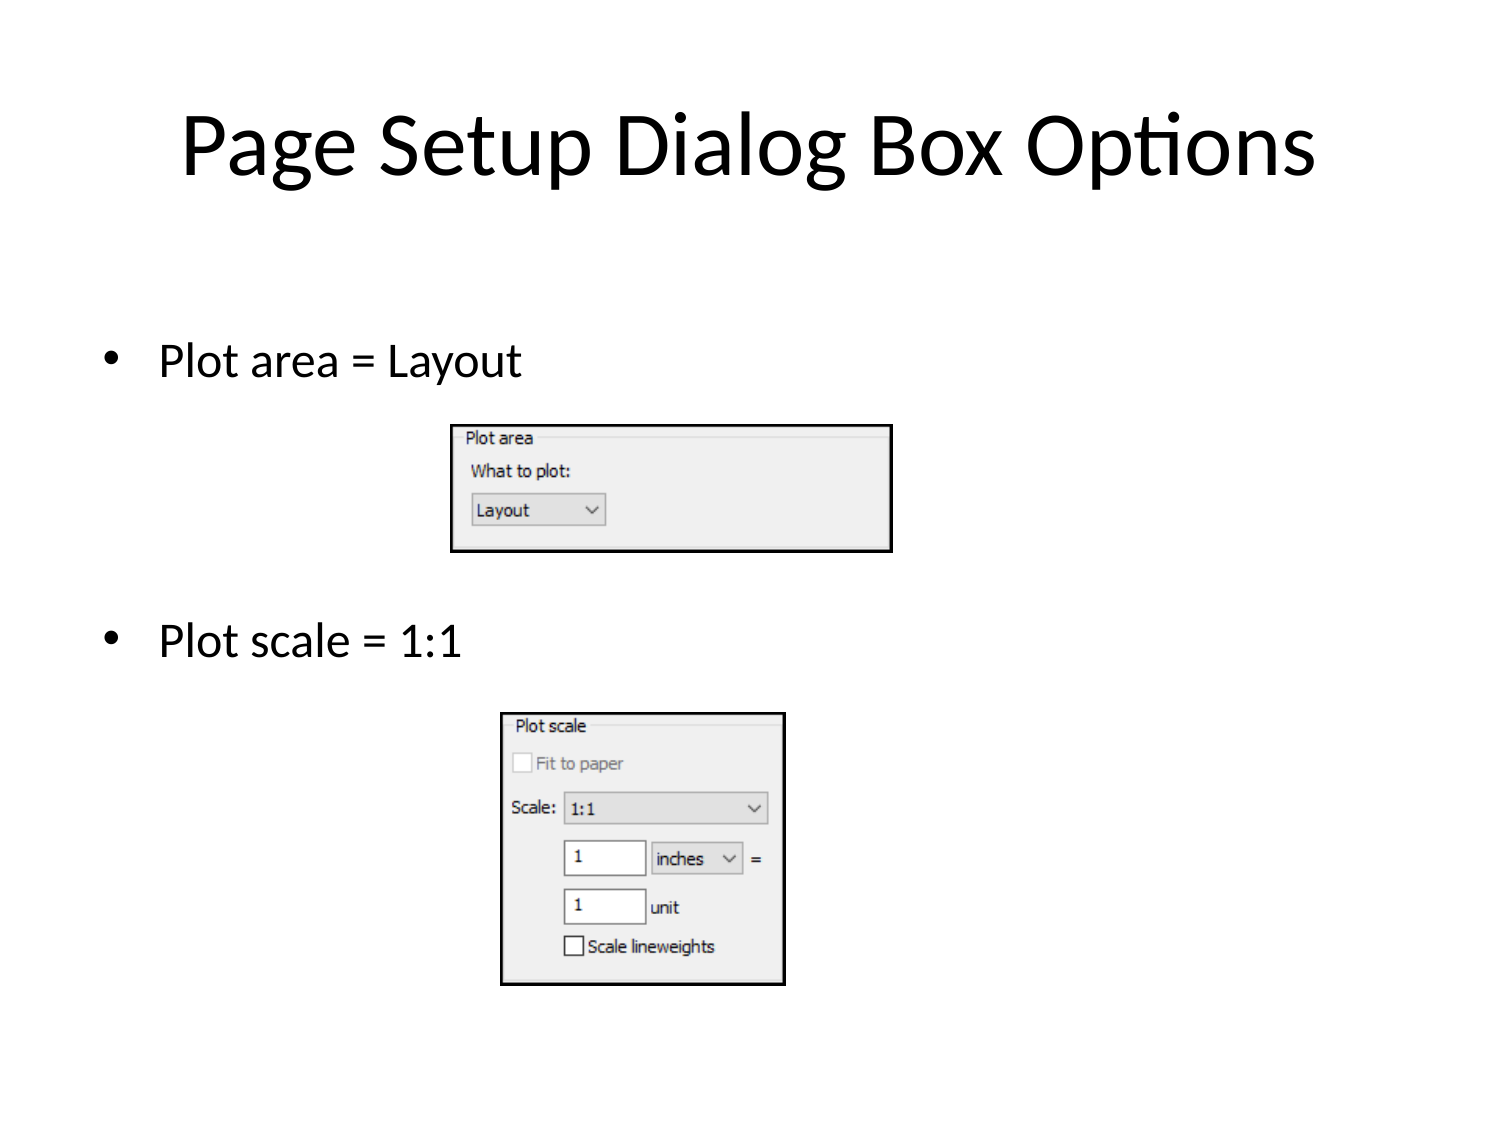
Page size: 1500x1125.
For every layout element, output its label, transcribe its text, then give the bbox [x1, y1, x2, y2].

picture [449, 424, 893, 554]
list Plot area = Layout Plot scale = 1:1 [87, 249, 1313, 1088]
picture [499, 712, 787, 987]
title Page Setup Dialog Box Options [75, 45, 1425, 233]
